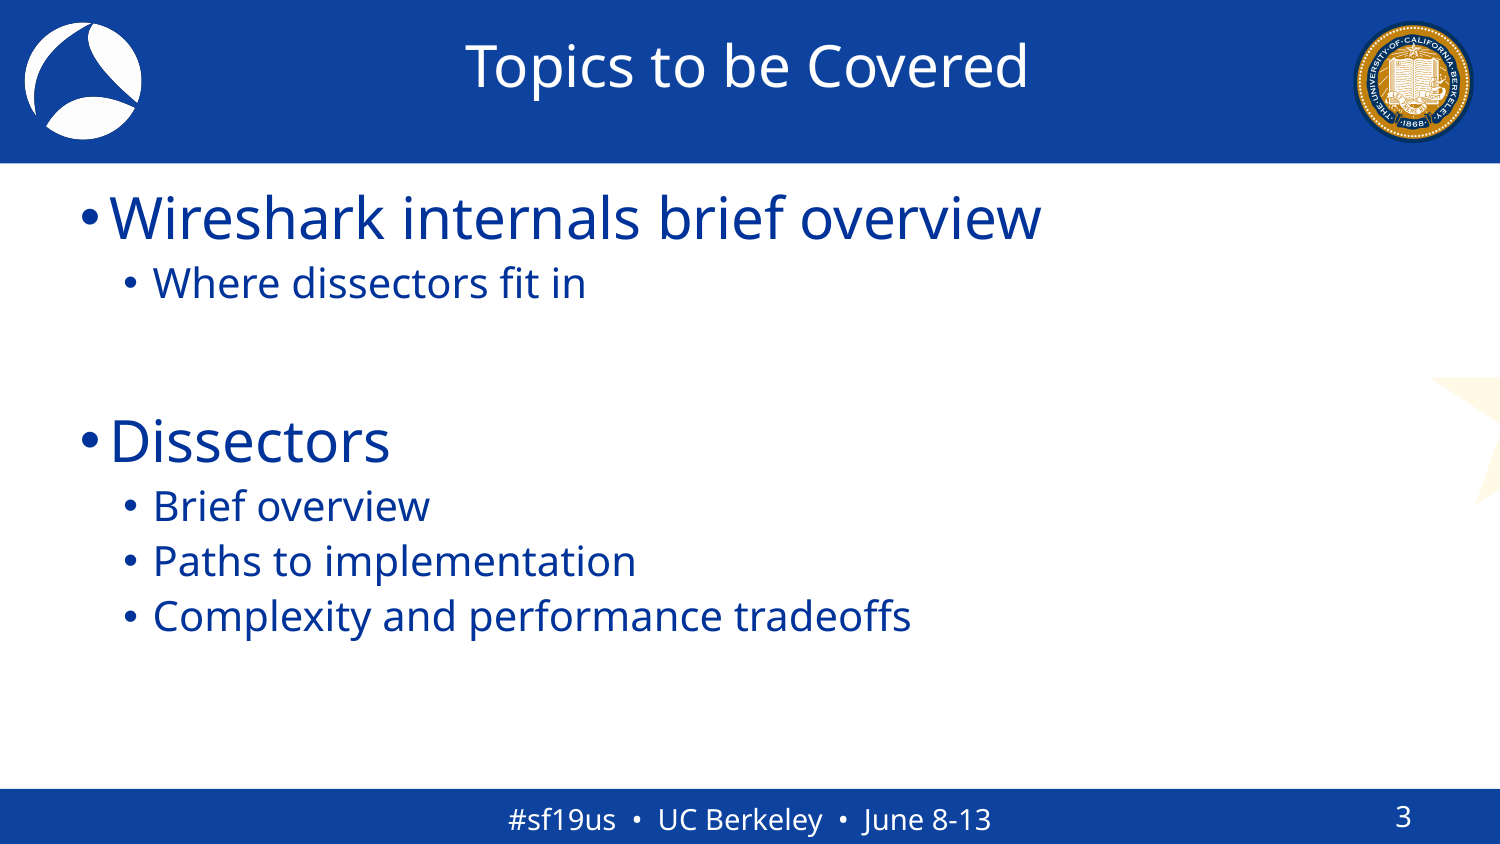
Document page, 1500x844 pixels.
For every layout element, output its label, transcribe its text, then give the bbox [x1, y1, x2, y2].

picture [1353, 21, 1474, 143]
list Wireshark internals brief overview Where dissectors fit in Dissectors Brief overview Paths to implementation Complexity and performance tradeoffs [64, 173, 1436, 788]
picture [24, 22, 142, 140]
list Topics to be Covered [147, 0, 1341, 139]
